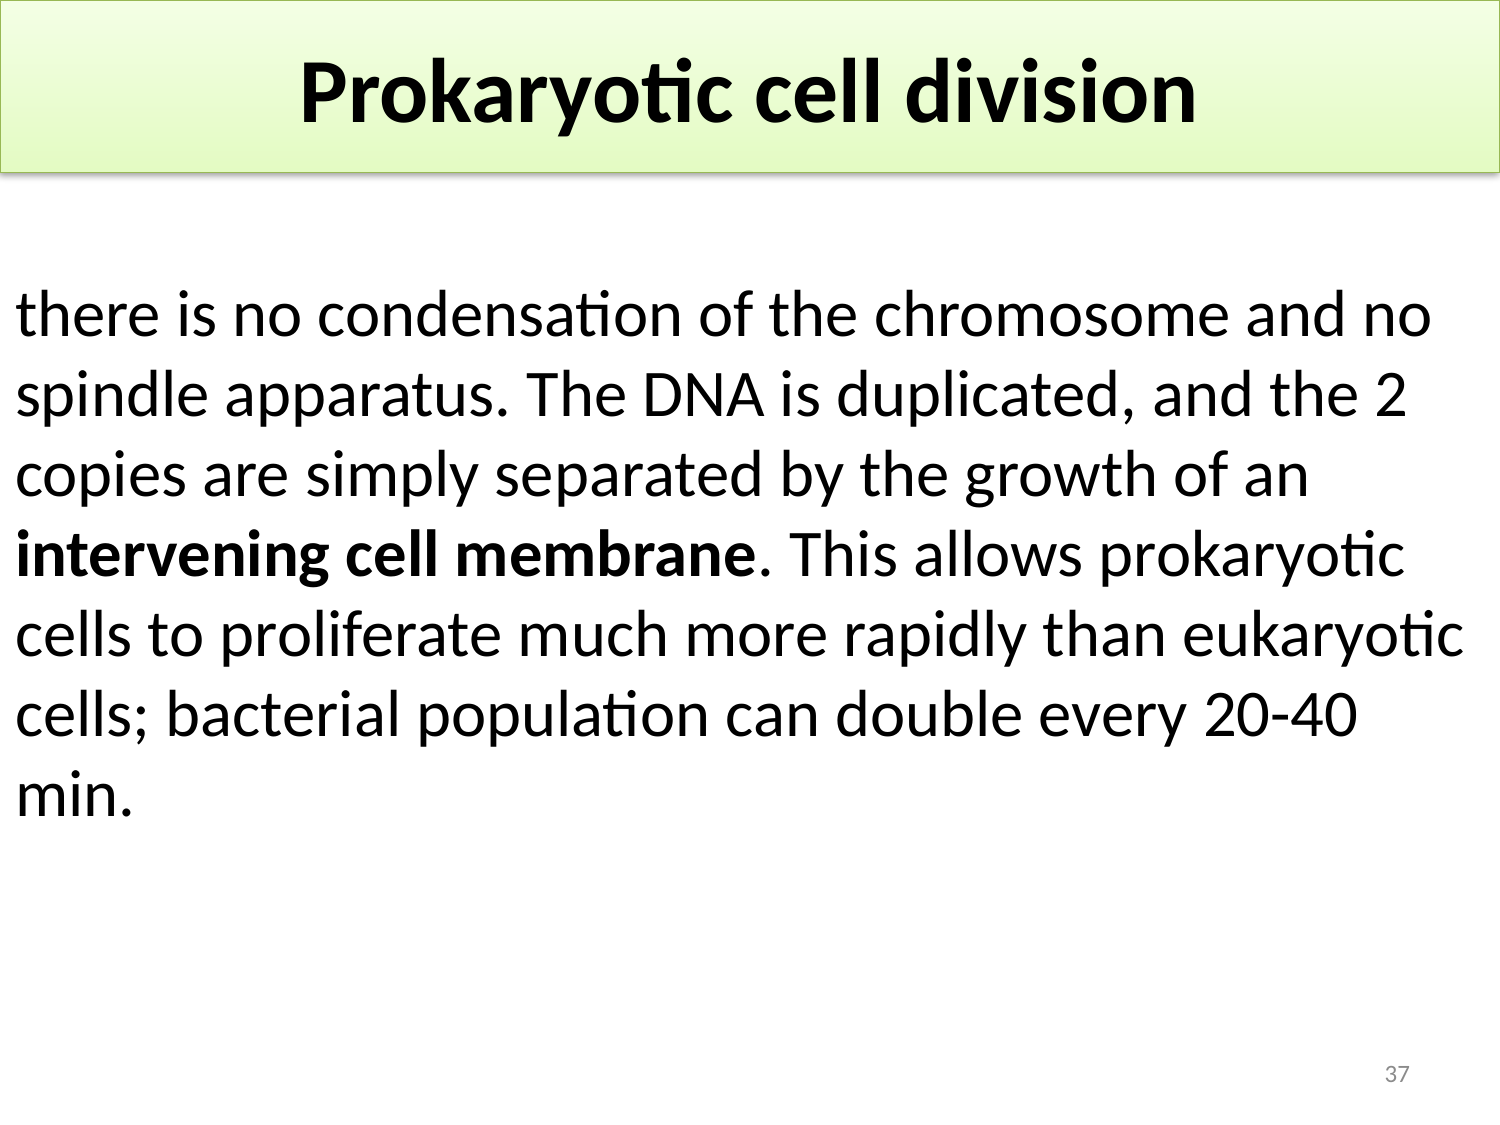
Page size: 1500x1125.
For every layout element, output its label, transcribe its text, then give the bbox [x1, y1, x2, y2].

title Prokaryotic cell division [0, 0, 1500, 173]
list there is no condensation of the chromosome and no spindle apparatus. The DNA is duplicated, and the 2 copies are simply separated by the growth of an intervening cell membrane. This allows prokaryotic cells to proliferate much more rapidly than eukaryotic cells; bacterial population can double every 20-40 min. [0, 262, 1500, 1005]
slide_number 37 [1074, 1042, 1425, 1103]
